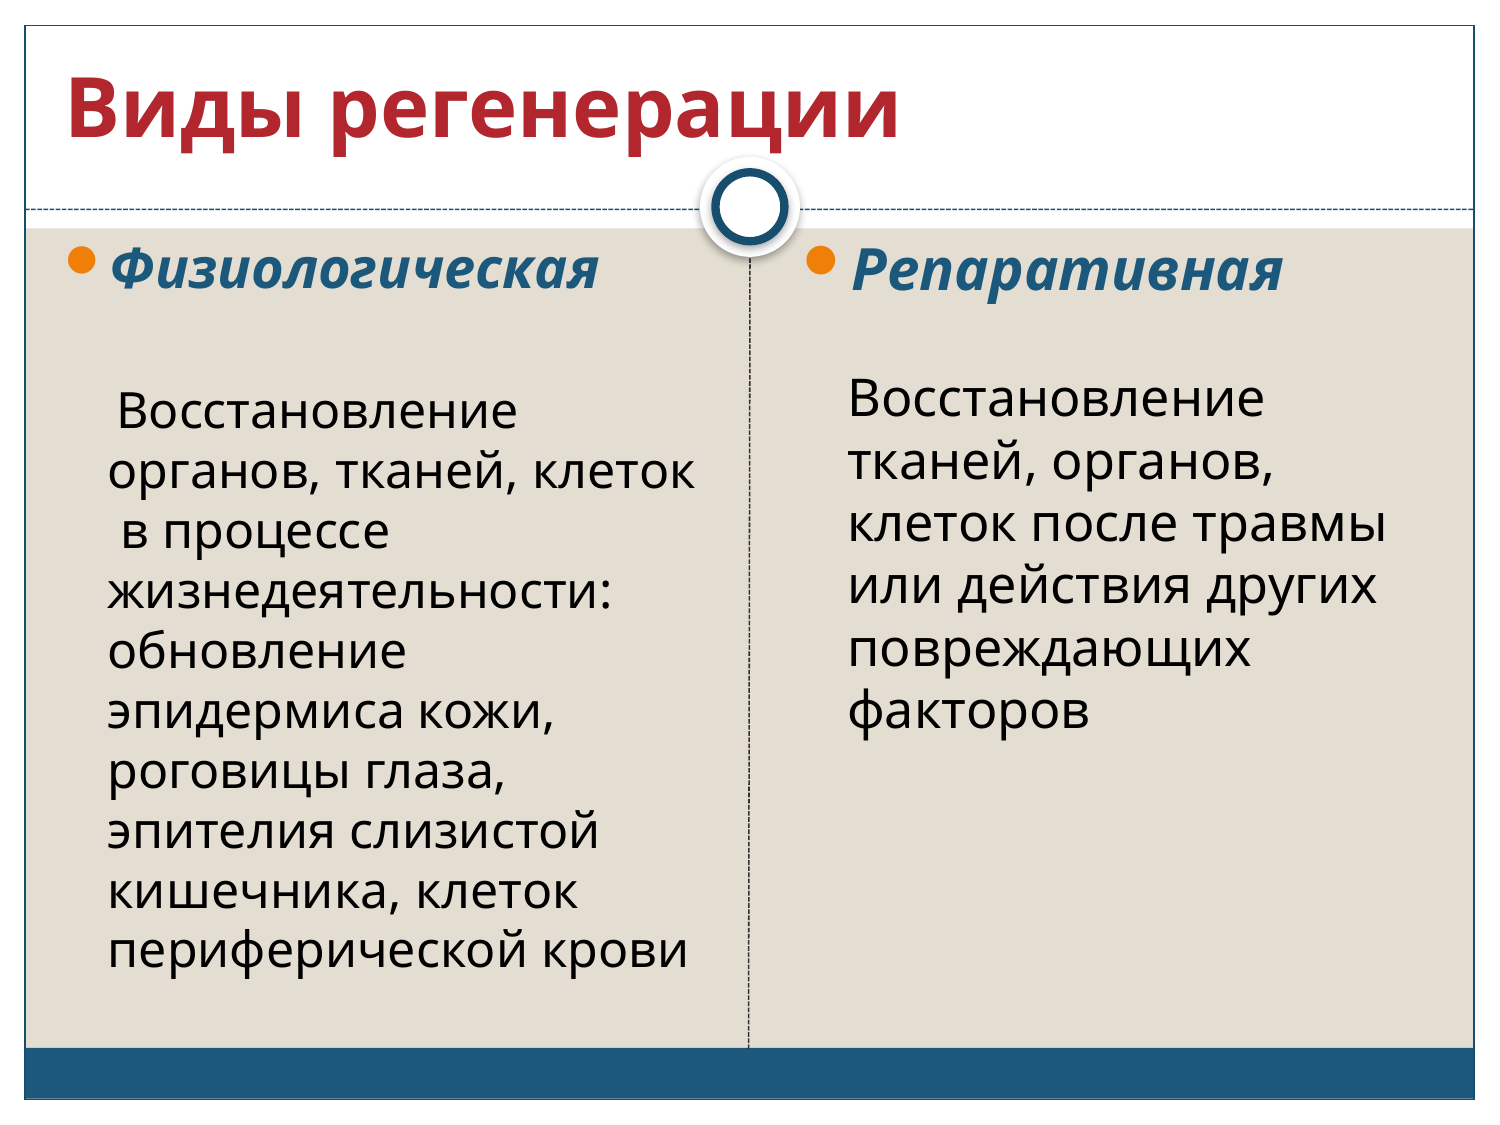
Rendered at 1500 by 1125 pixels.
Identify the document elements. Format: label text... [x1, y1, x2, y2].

list Репаративная Восстановление тканей, органов, клеток после травмы или действия других повреждающих факторов [787, 224, 1450, 993]
list Физиологическая Восстановление органов, тканей, клеток в процессе жизнедеятельности: обновление эпидермиса кожи, роговицы глаза, эпителия слизистой кишечника, клеток периферической крови [49, 224, 712, 993]
title Виды регенерации [49, 37, 1450, 162]
